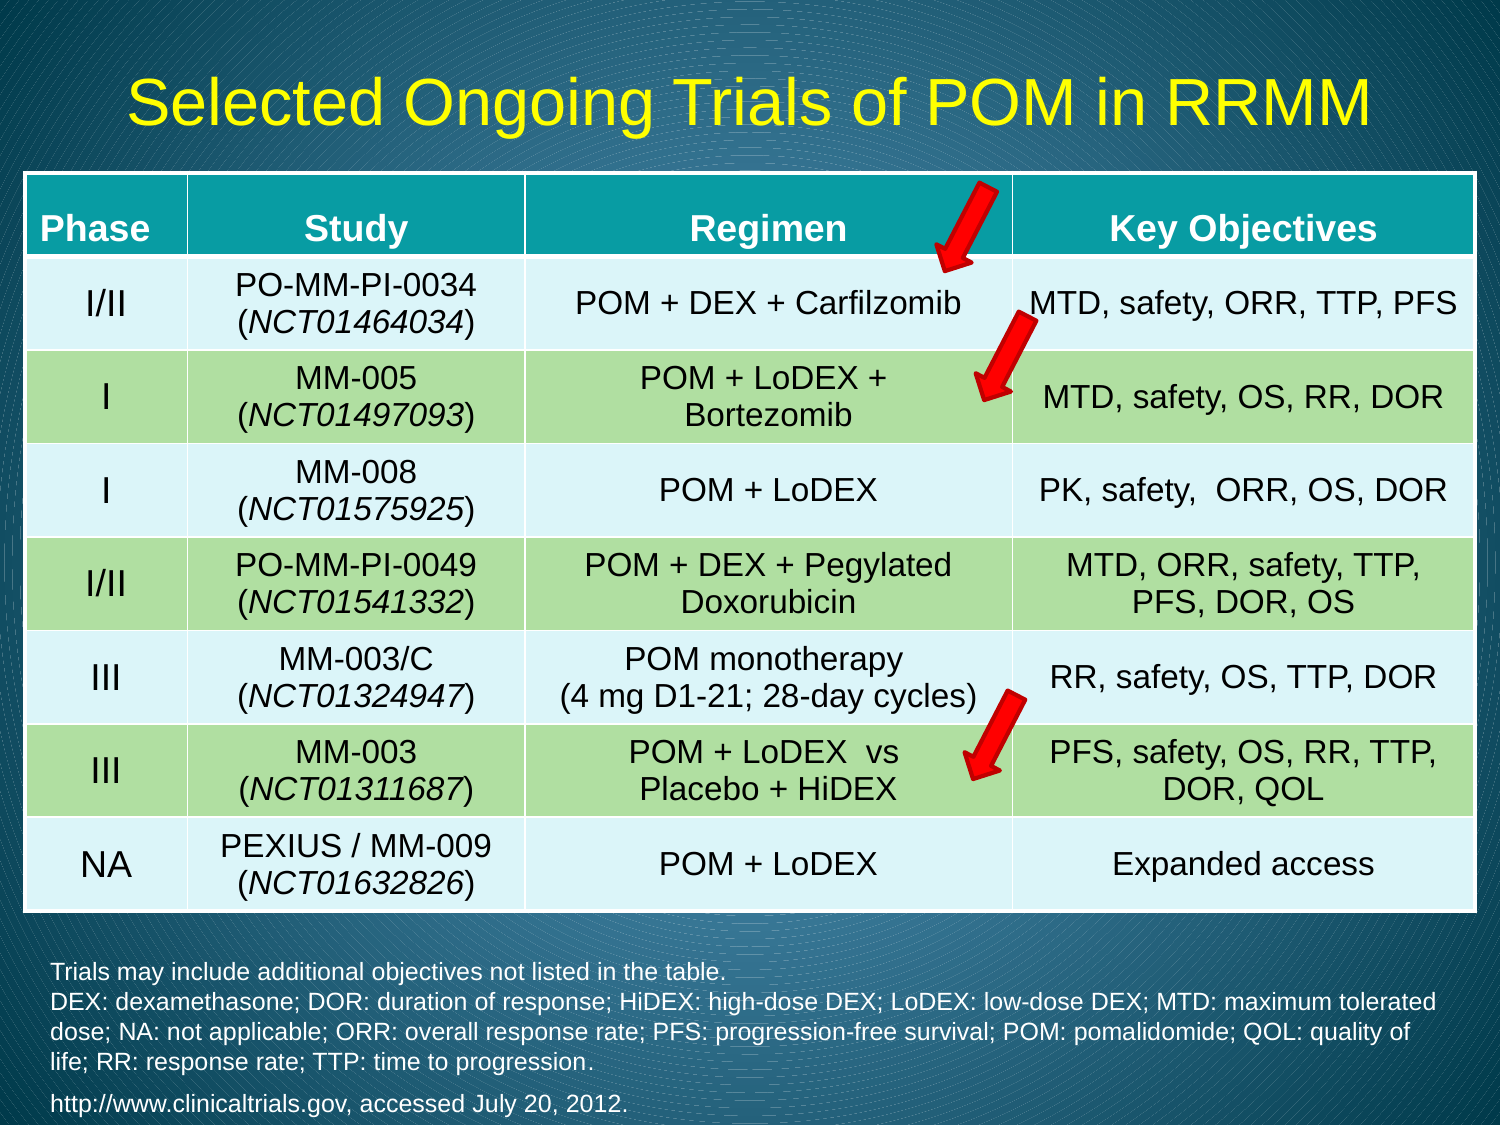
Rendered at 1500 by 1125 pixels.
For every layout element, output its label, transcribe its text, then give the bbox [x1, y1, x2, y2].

table_cell POM + LoDEX [526, 818, 1012, 909]
table_cell PK, safety, ORR, OS, DOR [1013, 444, 1473, 536]
table_cell Expanded access [1013, 818, 1473, 909]
table_cell MTD, safety, OS, RR, DOR [1013, 351, 1473, 443]
text_box Trials may include additional objectives not listed in the table. DEX: dexamethasone; DOR: duration of response; HiDEX: high-dose DEX; LoDEX: low-dose DEX; MTD: maximum tolerated dose; NA: not applicable; ORR: overall response rate; PFS: progression-free survival; POM: pomalidomide; QOL: quality of life; RR: response rate; TTP: time to progression. http://www.clinicaltrials.gov, accessed July 20, 2012. [35, 947, 1471, 1125]
table_cell POM + LoDEX [526, 444, 1012, 536]
table_cell PO-MM-PI-0034 (NCT01464034) [188, 259, 524, 349]
table_cell I/II [27, 259, 187, 349]
table_cell PO-MM-PI-0049 (NCT01541332) [188, 538, 524, 630]
table_cell MM-003 (NCT01311687) [188, 725, 524, 816]
table_cell RR, safety, OS, TTP, DOR [1013, 631, 1473, 723]
table_cell POM + LoDEX vs Placebo + HiDEX [526, 725, 1012, 816]
table_header Study [188, 175, 524, 254]
table_cell MTD, safety, ORR, TTP, PFS [1013, 259, 1473, 349]
text_box [973, 309, 1039, 403]
table_cell MM-008 (NCT01575925) [188, 444, 524, 536]
table_cell POM monotherapy (4 mg D1-21; 28-day cycles) [526, 631, 1012, 723]
table_cell I [27, 351, 187, 443]
table_cell NA [27, 818, 187, 909]
table_cell III [27, 725, 187, 816]
table_cell MM-003/C (NCT01324947) [188, 631, 524, 723]
table_cell MM-005 (NCT01497093) [188, 351, 524, 443]
table_cell POM + LoDEX + Bortezomib [526, 351, 1012, 443]
title Selected Ongoing Trials of POM in RRMM [75, 45, 1425, 171]
table_cell POM + DEX + Carfilzomib [526, 259, 1012, 349]
table_cell I/II [27, 538, 187, 630]
table_cell MTD, ORR, safety, TTP, PFS, DOR, OS [1013, 538, 1473, 630]
table_header Phase [27, 175, 187, 254]
text_box [934, 180, 1000, 274]
table_cell III [27, 631, 187, 723]
table_header Regimen [526, 175, 1012, 254]
table_cell PFS, safety, OS, RR, TTP, DOR, QOL [1013, 725, 1473, 816]
table_cell PEXIUS / MM-009 (NCT01632826) [188, 818, 524, 909]
table_header Key Objectives [1013, 175, 1473, 254]
text_box [962, 688, 1028, 782]
table_cell POM + DEX + Pegylated Doxorubicin [526, 538, 1012, 630]
table_cell I [27, 444, 187, 536]
